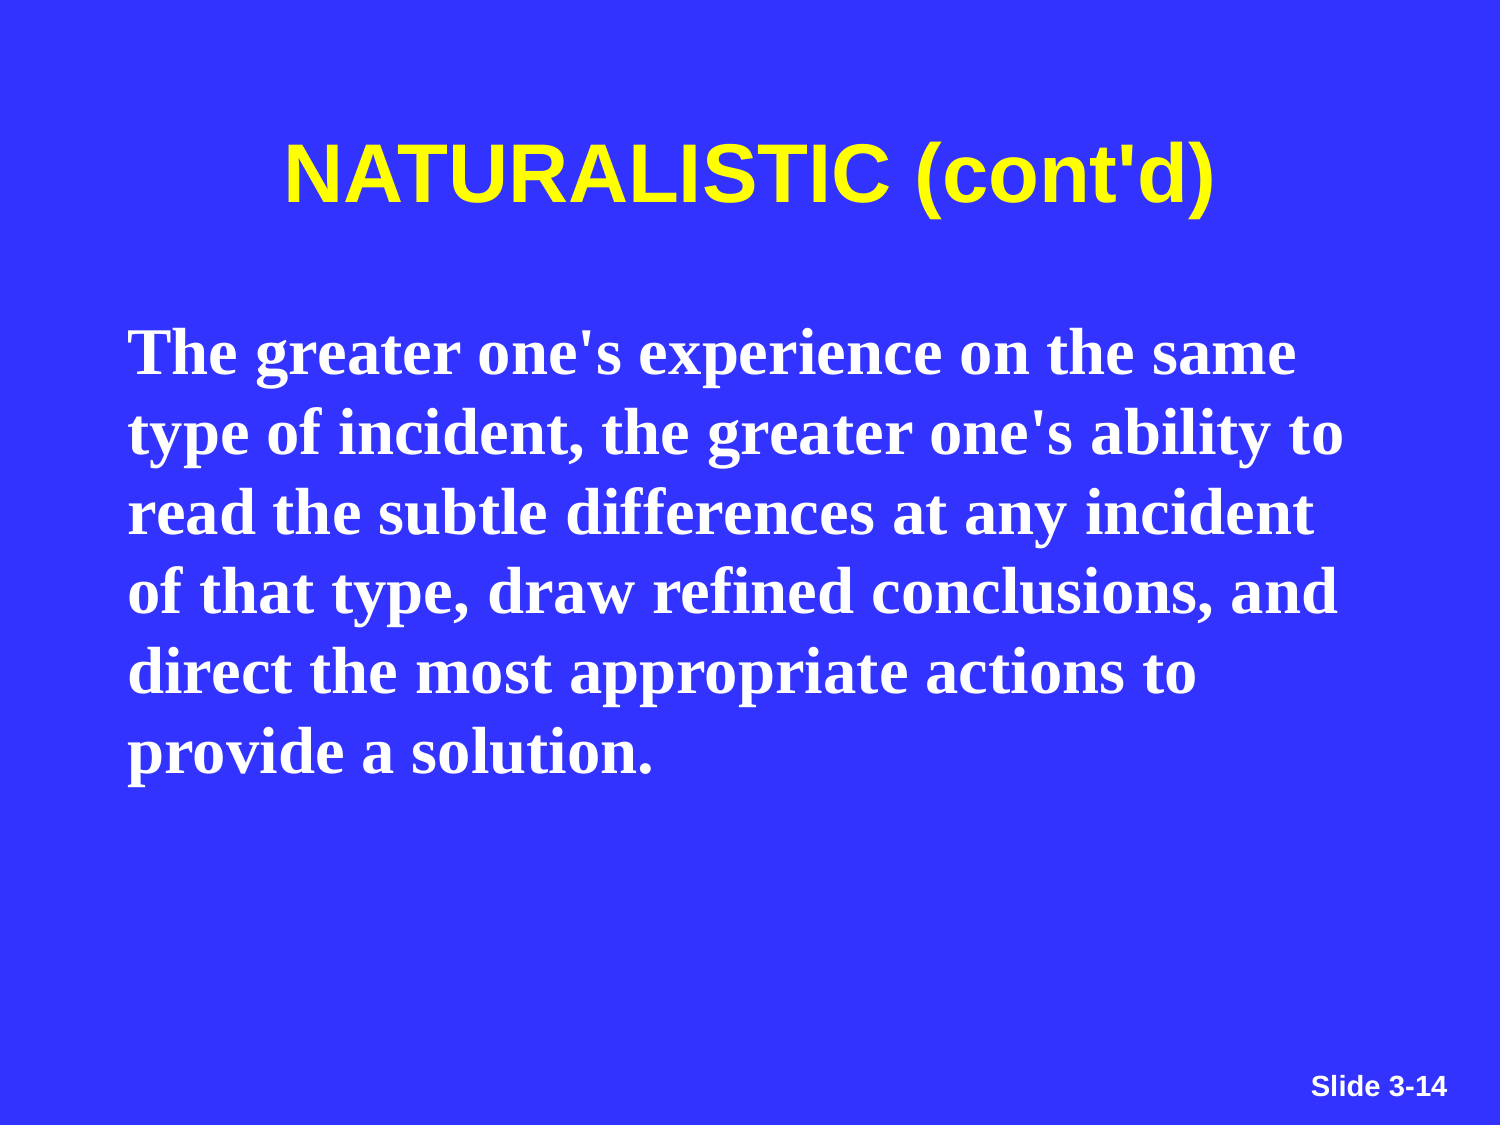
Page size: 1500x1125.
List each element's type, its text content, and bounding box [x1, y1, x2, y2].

list The greater one's experience on the same type of incident, the greater one's ability to read the subtle differences at any incident of that type, draw refined conclusions, and direct the most appropriate actions to provide a solution. [112, 299, 1388, 976]
text_box NATURALISTIC (cont'd) [74, 75, 1425, 263]
slide_number Slide 3-14 [1112, 1059, 1463, 1125]
